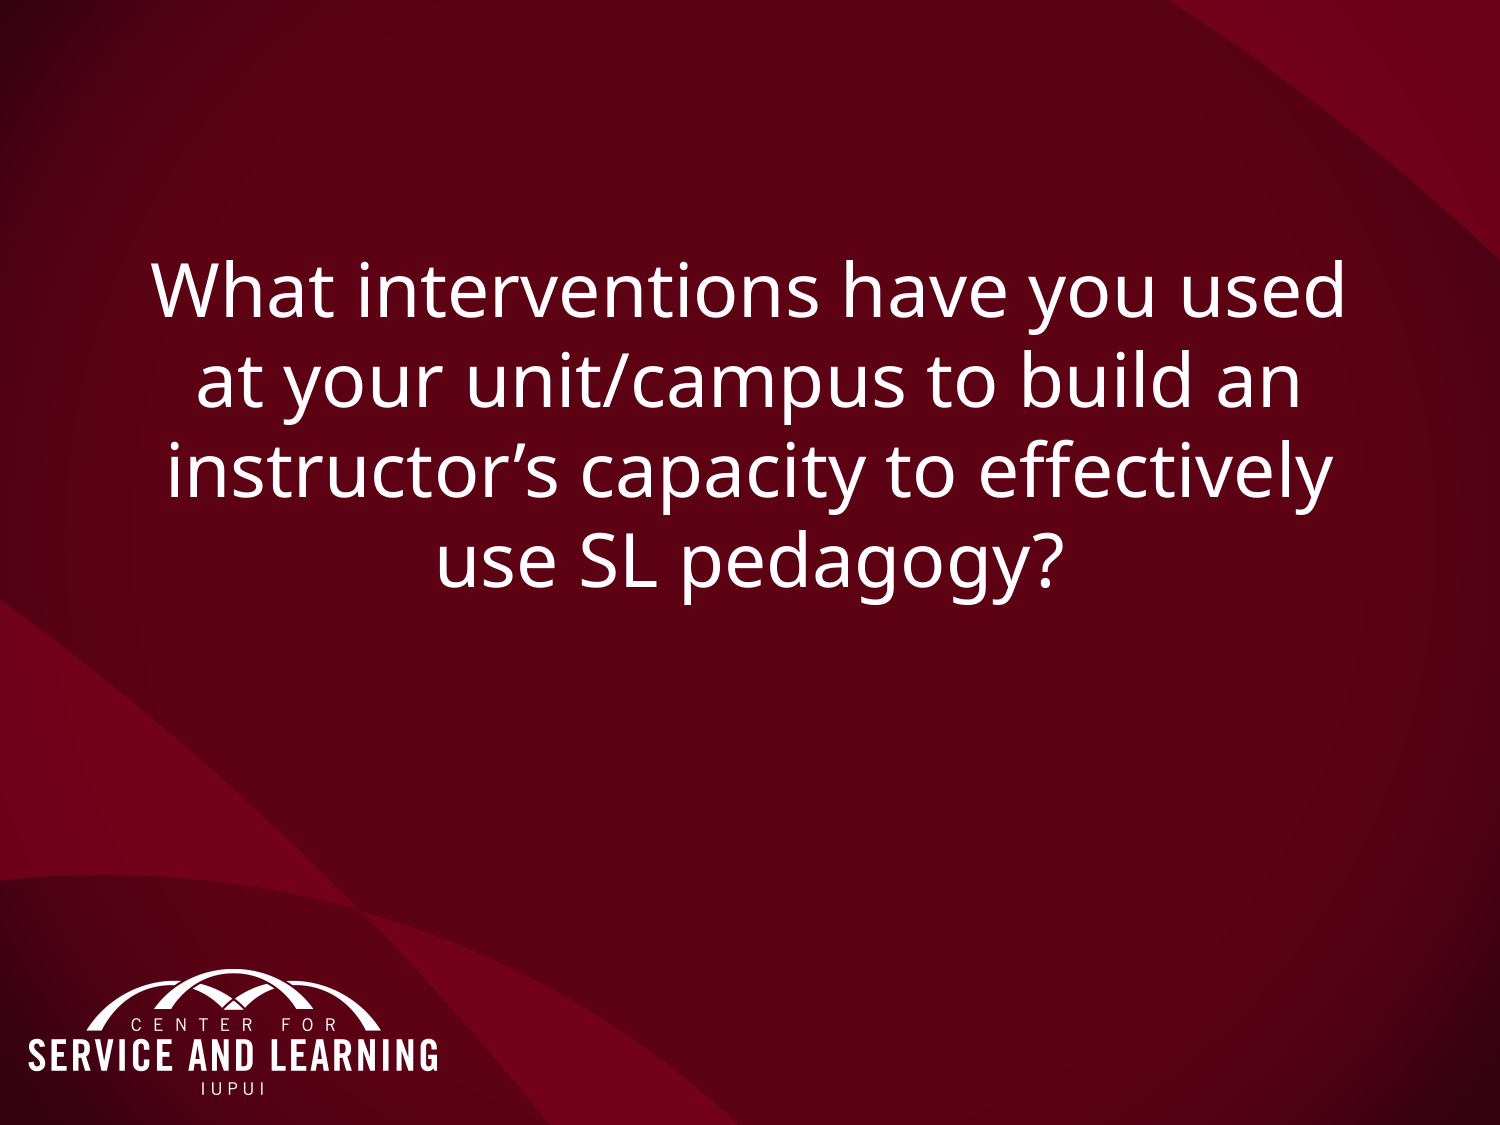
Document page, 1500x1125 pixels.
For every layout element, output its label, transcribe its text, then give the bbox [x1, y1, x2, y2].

picture [0, 0, 1500, 1125]
title What interventions have you used at your unit/campus to build an instructor’s capacity to effectively use SL pedagogy? [112, 159, 1388, 686]
